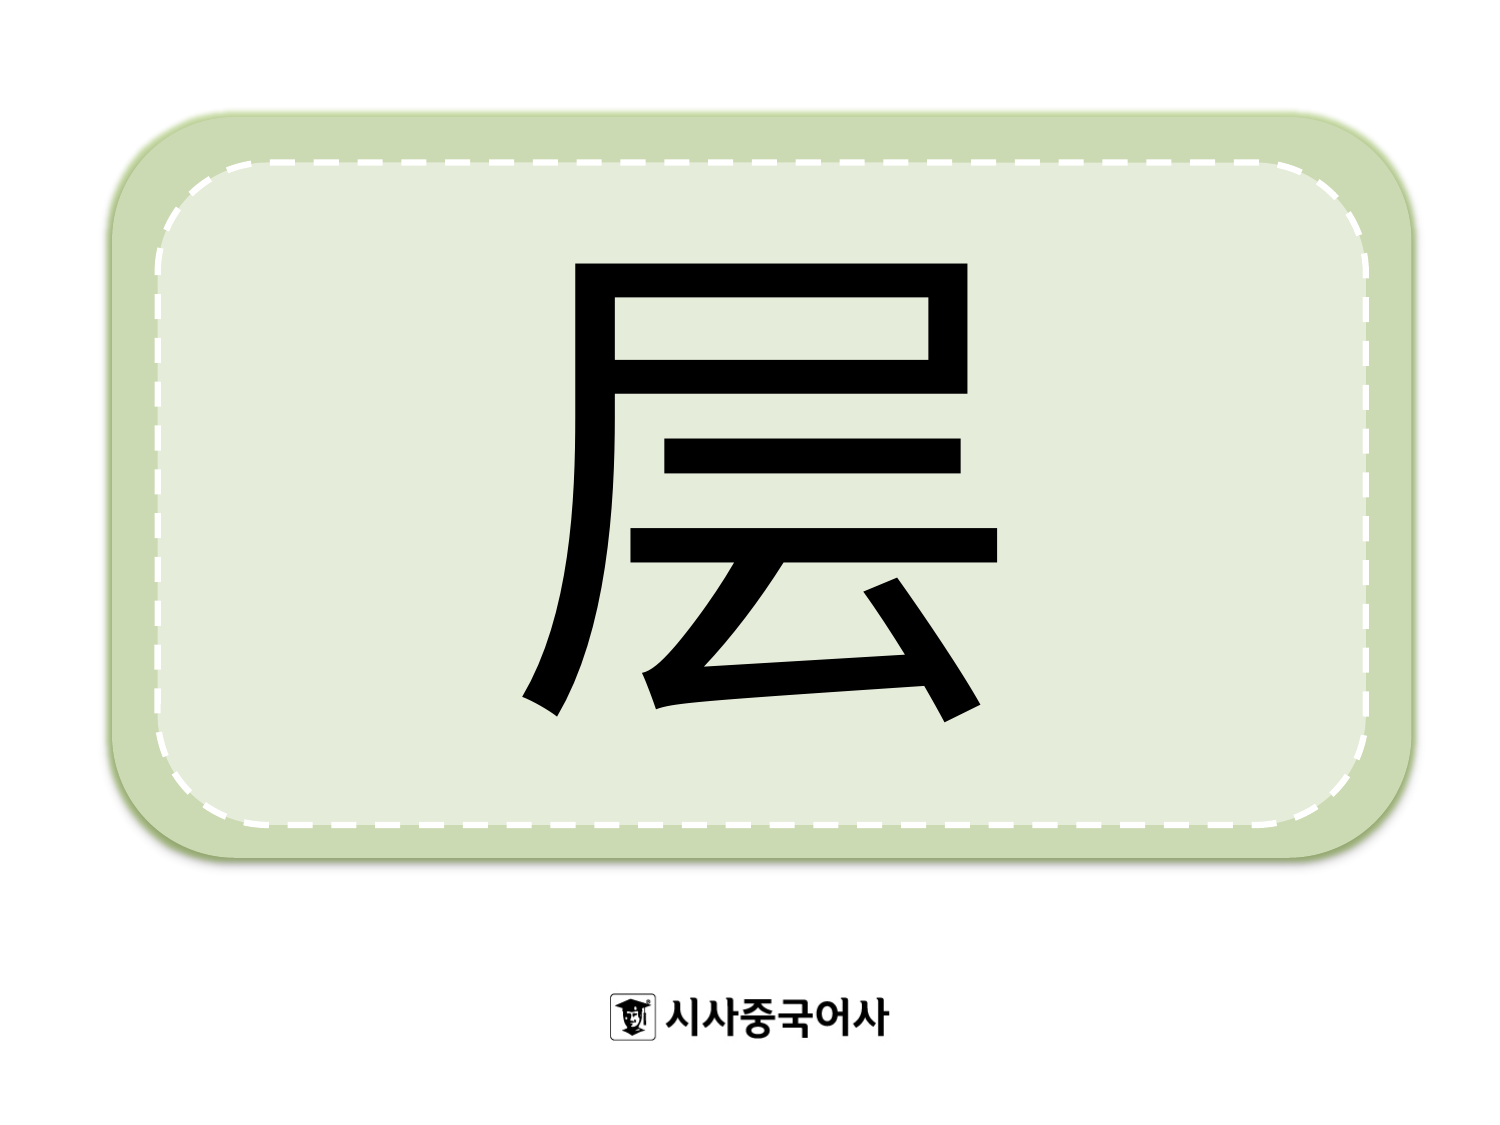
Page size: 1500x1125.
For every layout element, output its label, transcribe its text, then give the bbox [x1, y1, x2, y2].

text_box 层 [162, 137, 1371, 800]
picture [602, 987, 898, 1047]
